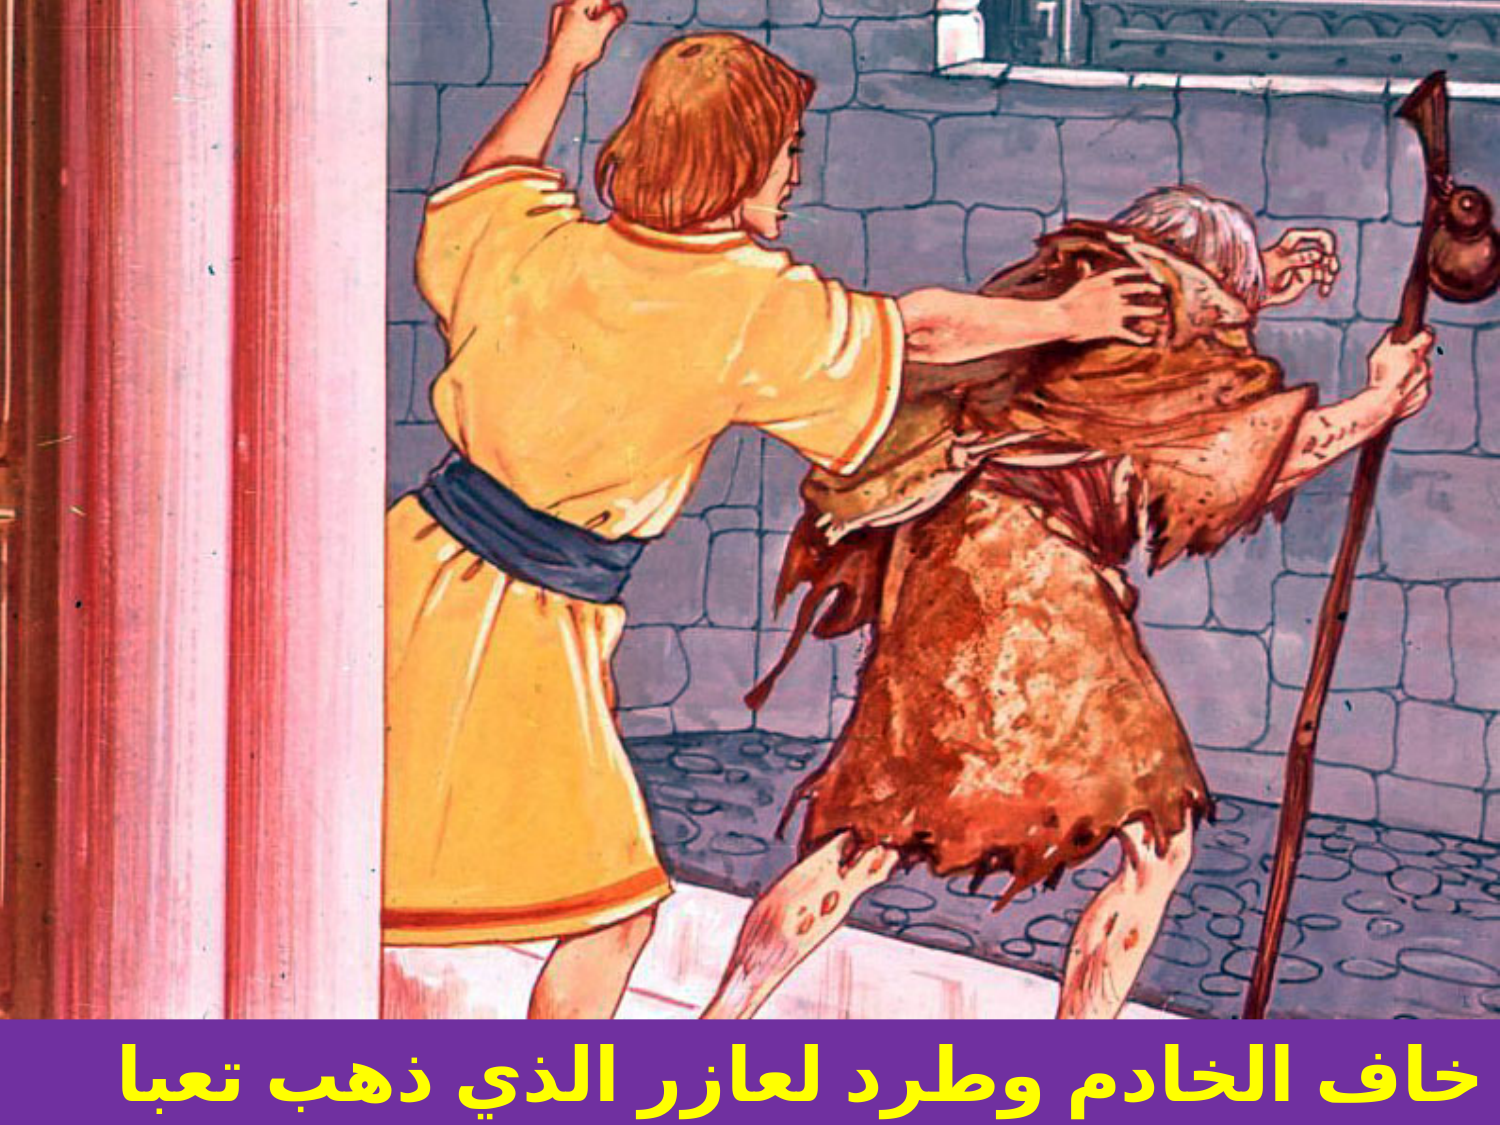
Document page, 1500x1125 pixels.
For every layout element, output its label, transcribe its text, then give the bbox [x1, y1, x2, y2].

picture [0, 0, 1500, 1020]
text_box خاف الخادم وطرد لعازر الذي ذهب تعبا وجائعا وقلبه حزينا [0, 1026, 1500, 1125]
